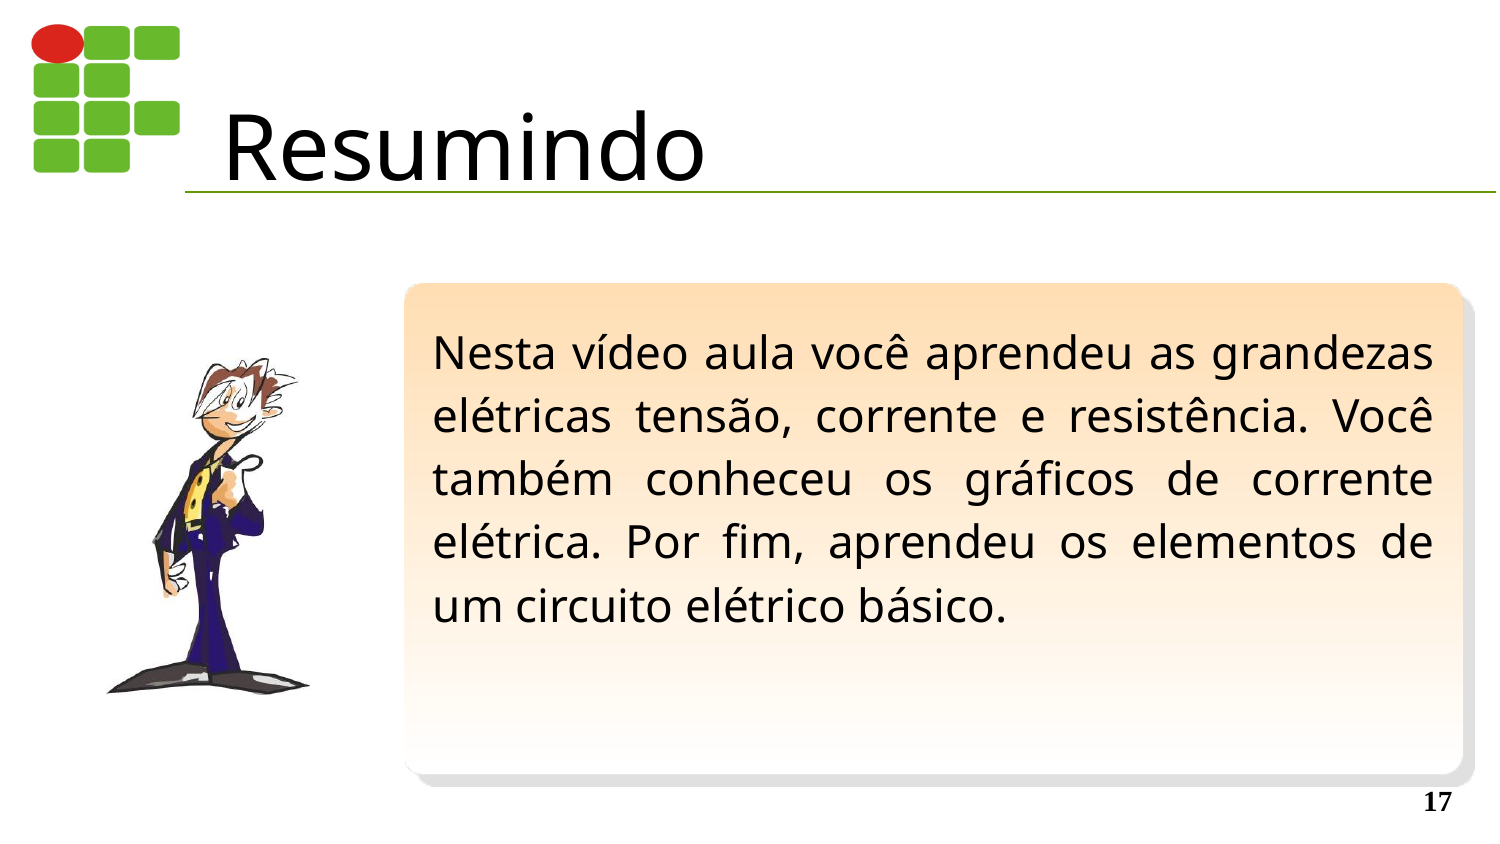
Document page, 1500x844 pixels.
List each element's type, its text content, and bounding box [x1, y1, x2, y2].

picture [404, 283, 1476, 787]
picture [29, 23, 182, 174]
text_box ‹#› [1155, 795, 1468, 825]
title Resumindo [206, 26, 1468, 207]
picture [106, 357, 310, 695]
